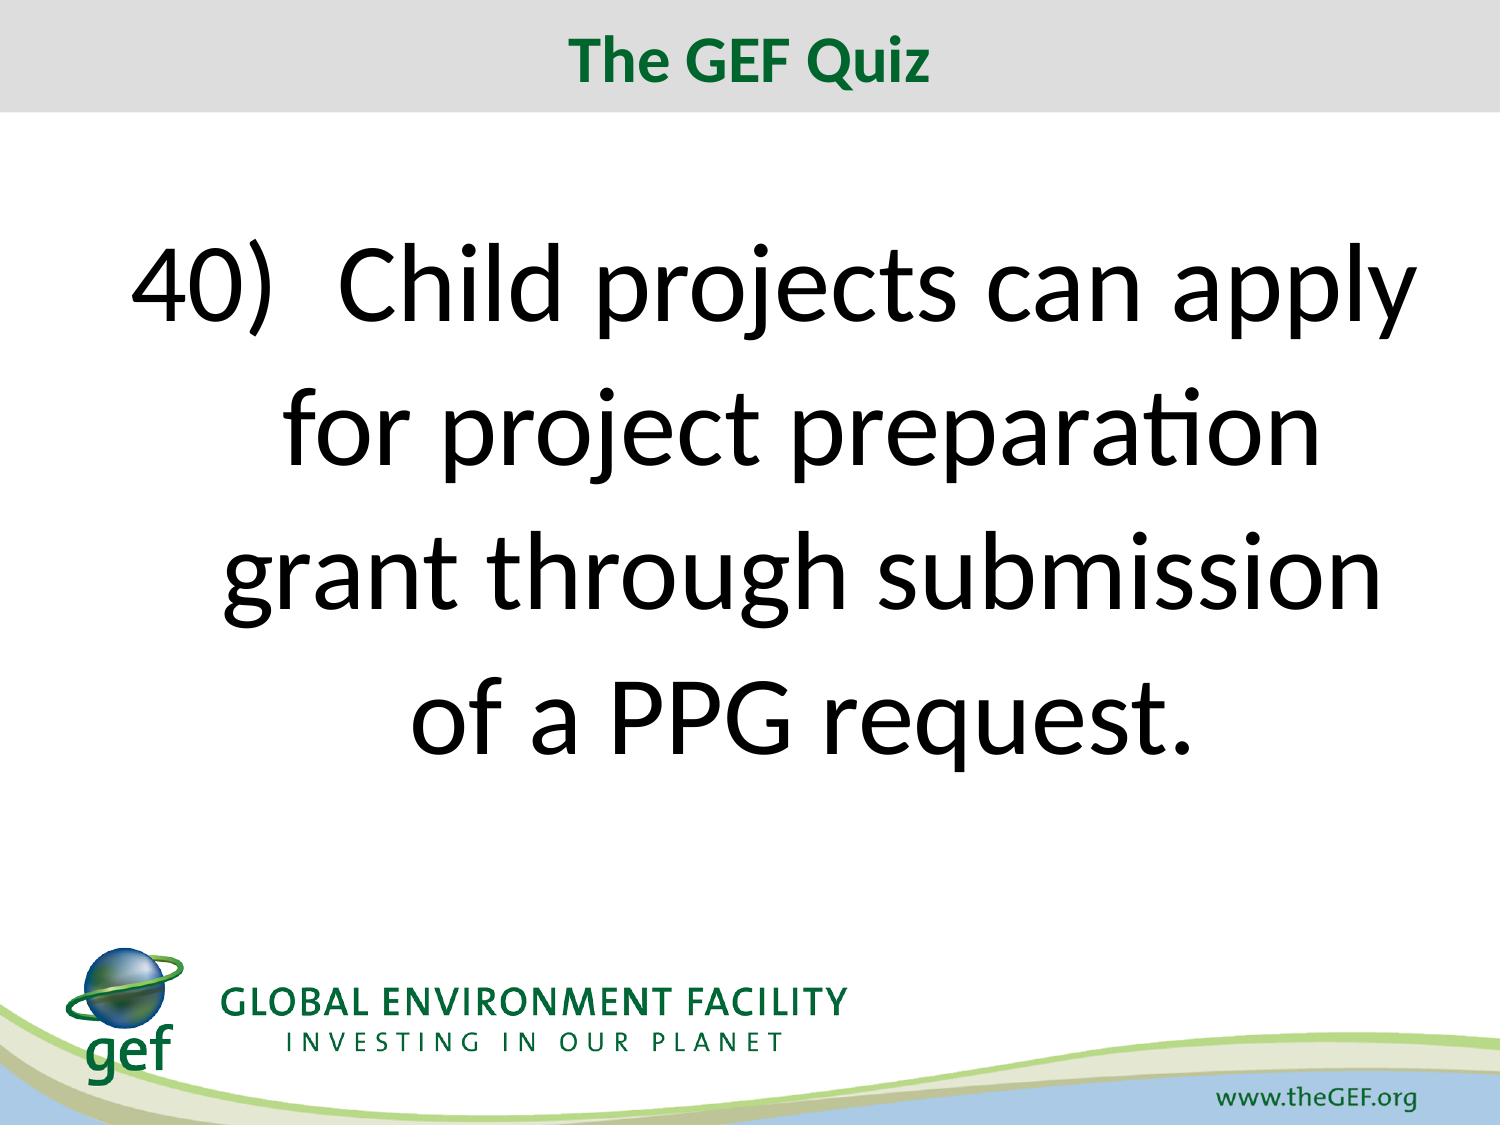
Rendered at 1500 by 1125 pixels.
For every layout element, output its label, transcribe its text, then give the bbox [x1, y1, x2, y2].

picture [0, 920, 1500, 1125]
text_box The GEF Quiz [0, 0, 1500, 113]
title 40) Child projects can apply for project preparation grant through submission of a PPG request. [100, 148, 1451, 918]
